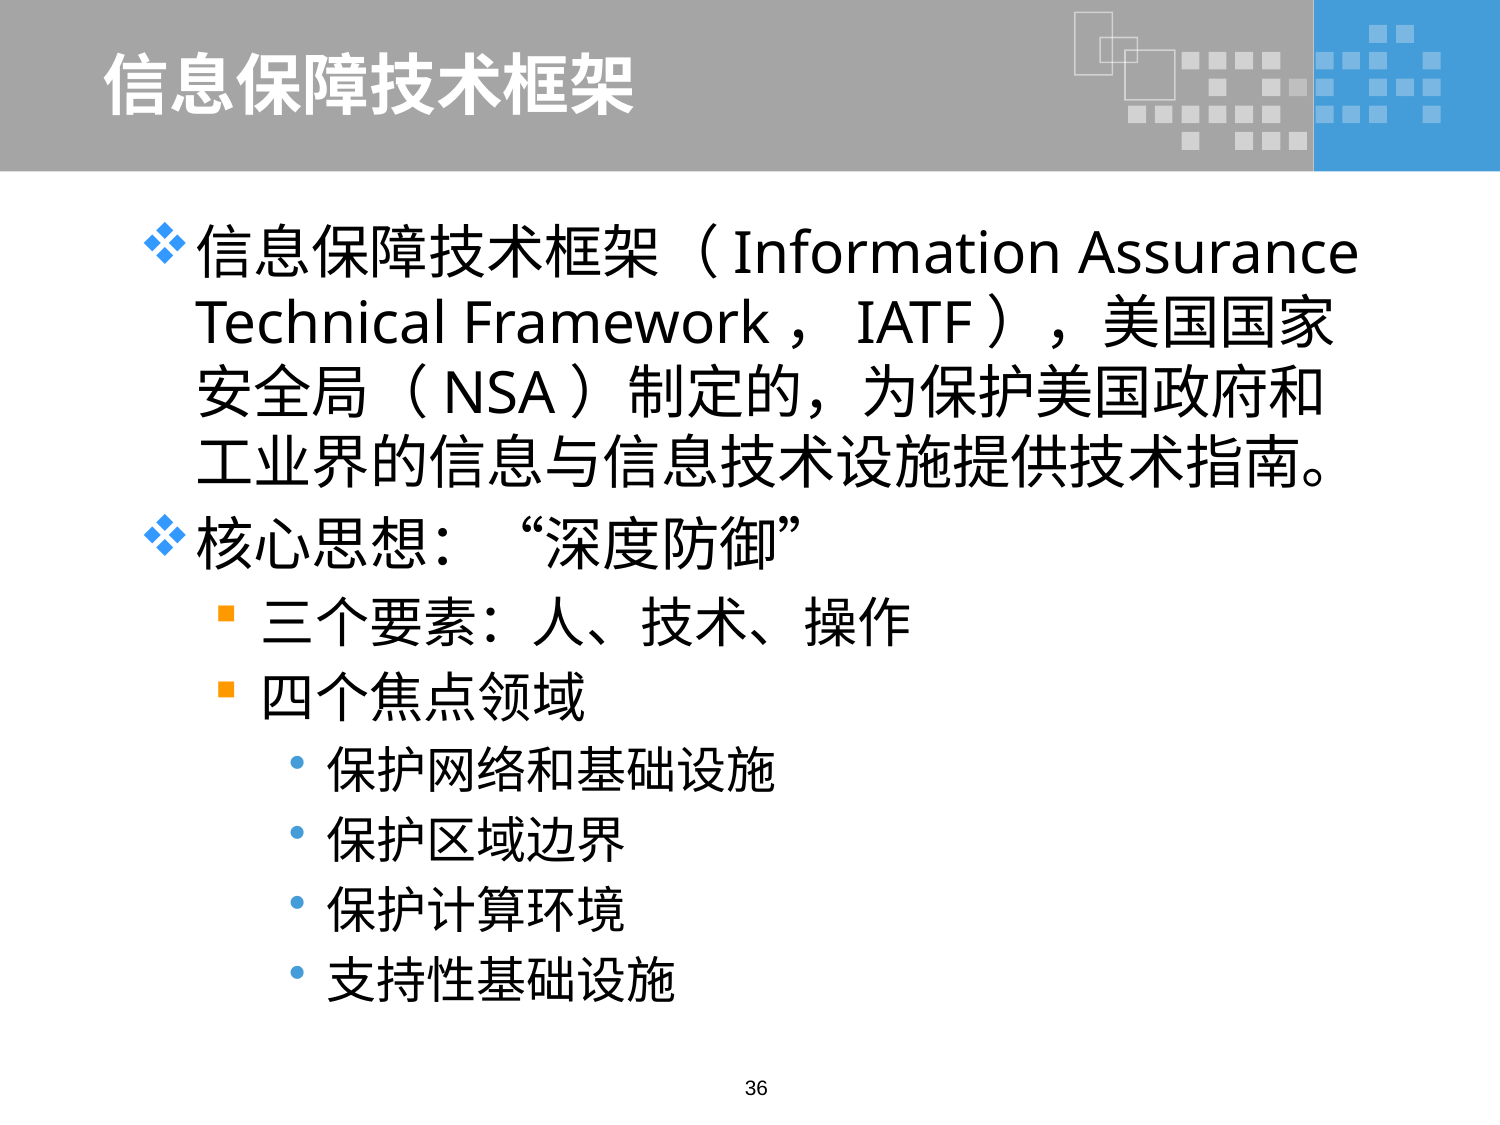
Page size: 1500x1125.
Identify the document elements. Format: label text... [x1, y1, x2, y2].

title 信息保障技术框架 [87, 42, 1252, 123]
list 信息保障技术框架（Information Assurance Technical Framework，IATF），美国国家安全局（NSA）制定的，为保护美国政府和工业界的信息与信息技术设施提供技术指南。 核心思想：“深度防御” 三个要素：人、技术、操作 四个焦点领域 保护网络和基础设施 保护区域边界 保护计算环境 支持性基础设施 [123, 208, 1400, 1018]
slide_number 36 [687, 1066, 826, 1111]
